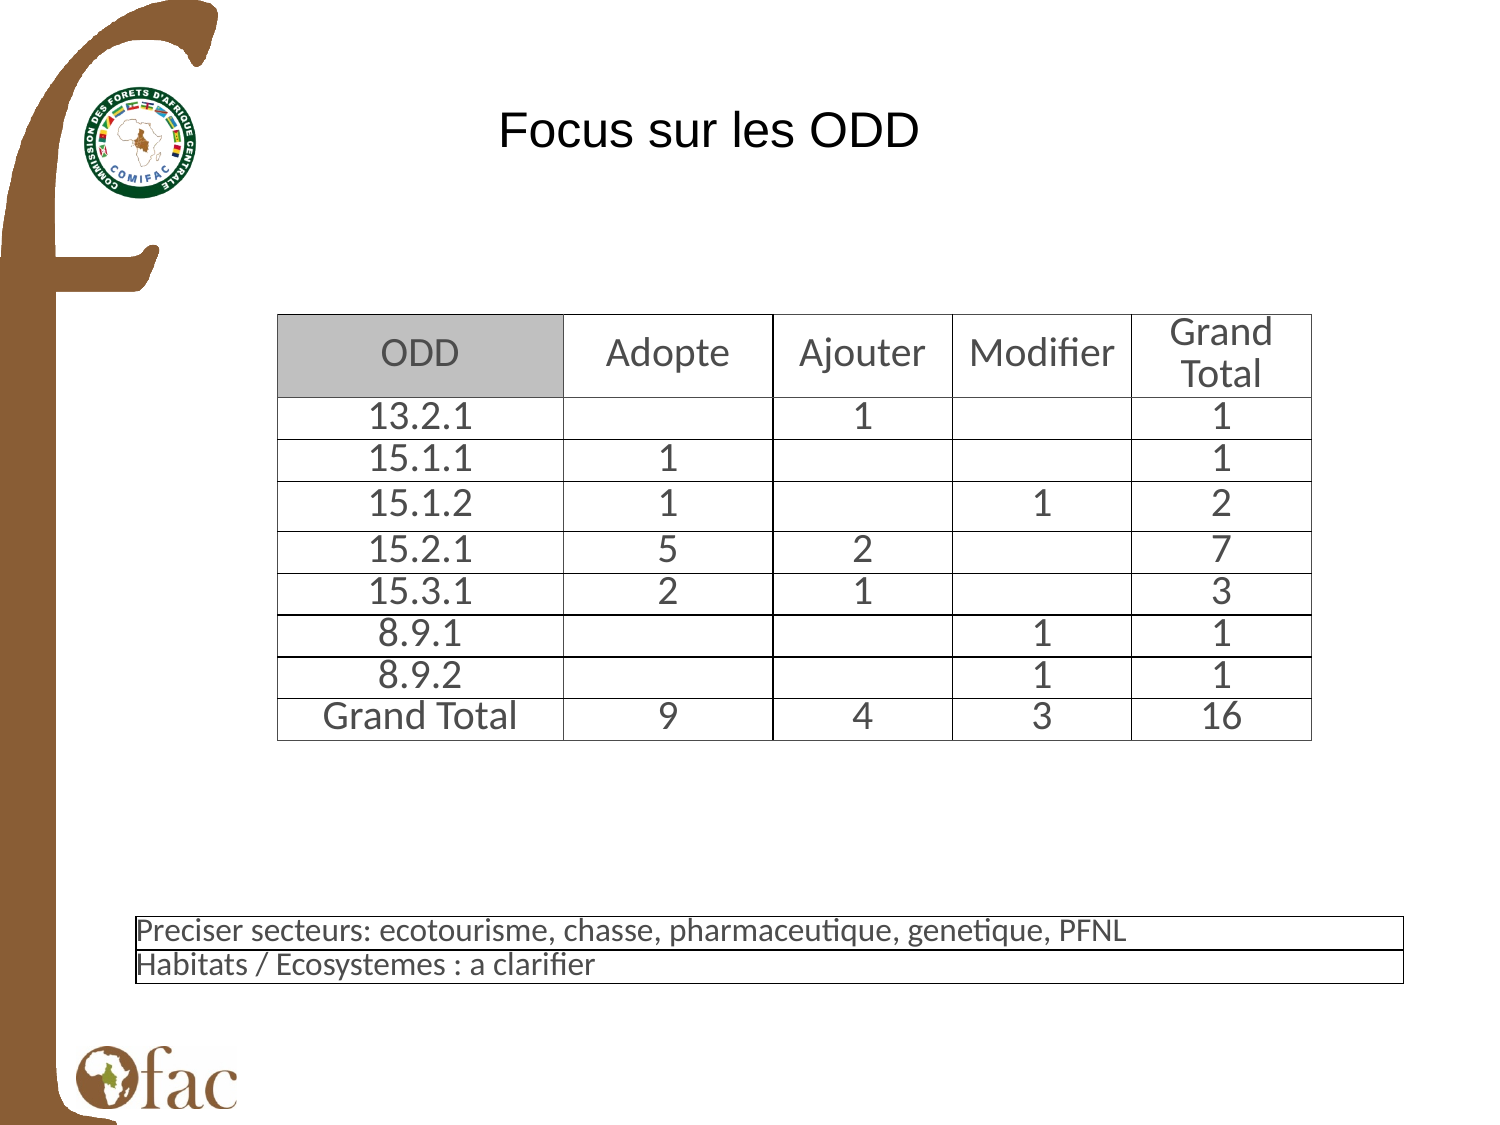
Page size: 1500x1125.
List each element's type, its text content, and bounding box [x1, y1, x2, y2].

table_cell 2 [1132, 482, 1311, 531]
table_header Preciser secteurs: ecotourisme, chasse, pharmaceutique, genetique, PFNL [137, 917, 1403, 949]
table_header Modifier [953, 315, 1131, 397]
table_header ODD [278, 315, 563, 397]
table_cell 15.2.1 [278, 532, 563, 573]
table_cell [564, 658, 772, 698]
table_cell 1 [564, 440, 772, 481]
table_cell 1 [1132, 658, 1311, 698]
table_cell 1 [564, 482, 772, 531]
table_cell 1 [1132, 616, 1311, 656]
table_cell 8.9.2 [278, 658, 563, 698]
table_cell 1 [774, 574, 952, 614]
table_cell 15.1.2 [278, 482, 563, 531]
table_cell 5 [564, 532, 772, 573]
table_cell 1 [953, 616, 1131, 656]
table_cell 1 [953, 482, 1131, 531]
table_cell 16 [1132, 699, 1311, 740]
table_cell 8.9.1 [278, 616, 563, 656]
picture [0, 0, 237, 1125]
table_cell 13.2.1 [278, 398, 563, 439]
table_cell [564, 616, 772, 656]
table_cell 9 [564, 699, 772, 740]
table_cell 7 [1132, 532, 1311, 573]
table_header Grand Total [1132, 315, 1311, 397]
table_cell [953, 574, 1131, 614]
table_cell Habitats / Ecosystemes : a clarifier [137, 951, 1403, 983]
table_cell 15.3.1 [278, 574, 563, 614]
table_cell 1 [1132, 398, 1311, 439]
table_cell [774, 440, 952, 481]
table_cell 1 [1132, 440, 1311, 481]
text_box Focus sur les ODD [483, 89, 936, 165]
table_header Ajouter [774, 315, 952, 397]
table_cell 1 [774, 398, 952, 439]
table_cell 15.1.1 [278, 440, 563, 481]
table_cell 2 [774, 532, 952, 573]
table_cell [774, 616, 952, 656]
table_cell 3 [953, 699, 1131, 740]
table_cell [774, 658, 952, 698]
table_cell [953, 398, 1131, 439]
table_header Adopte [564, 315, 772, 397]
table_cell [774, 482, 952, 531]
table_cell [953, 532, 1131, 573]
table_cell 1 [953, 658, 1131, 698]
table_cell 2 [564, 574, 772, 614]
table_cell Grand Total [278, 699, 563, 740]
table_cell [564, 398, 772, 439]
table_cell [953, 440, 1131, 481]
table_cell 3 [1132, 574, 1311, 614]
table_cell 4 [774, 699, 952, 740]
